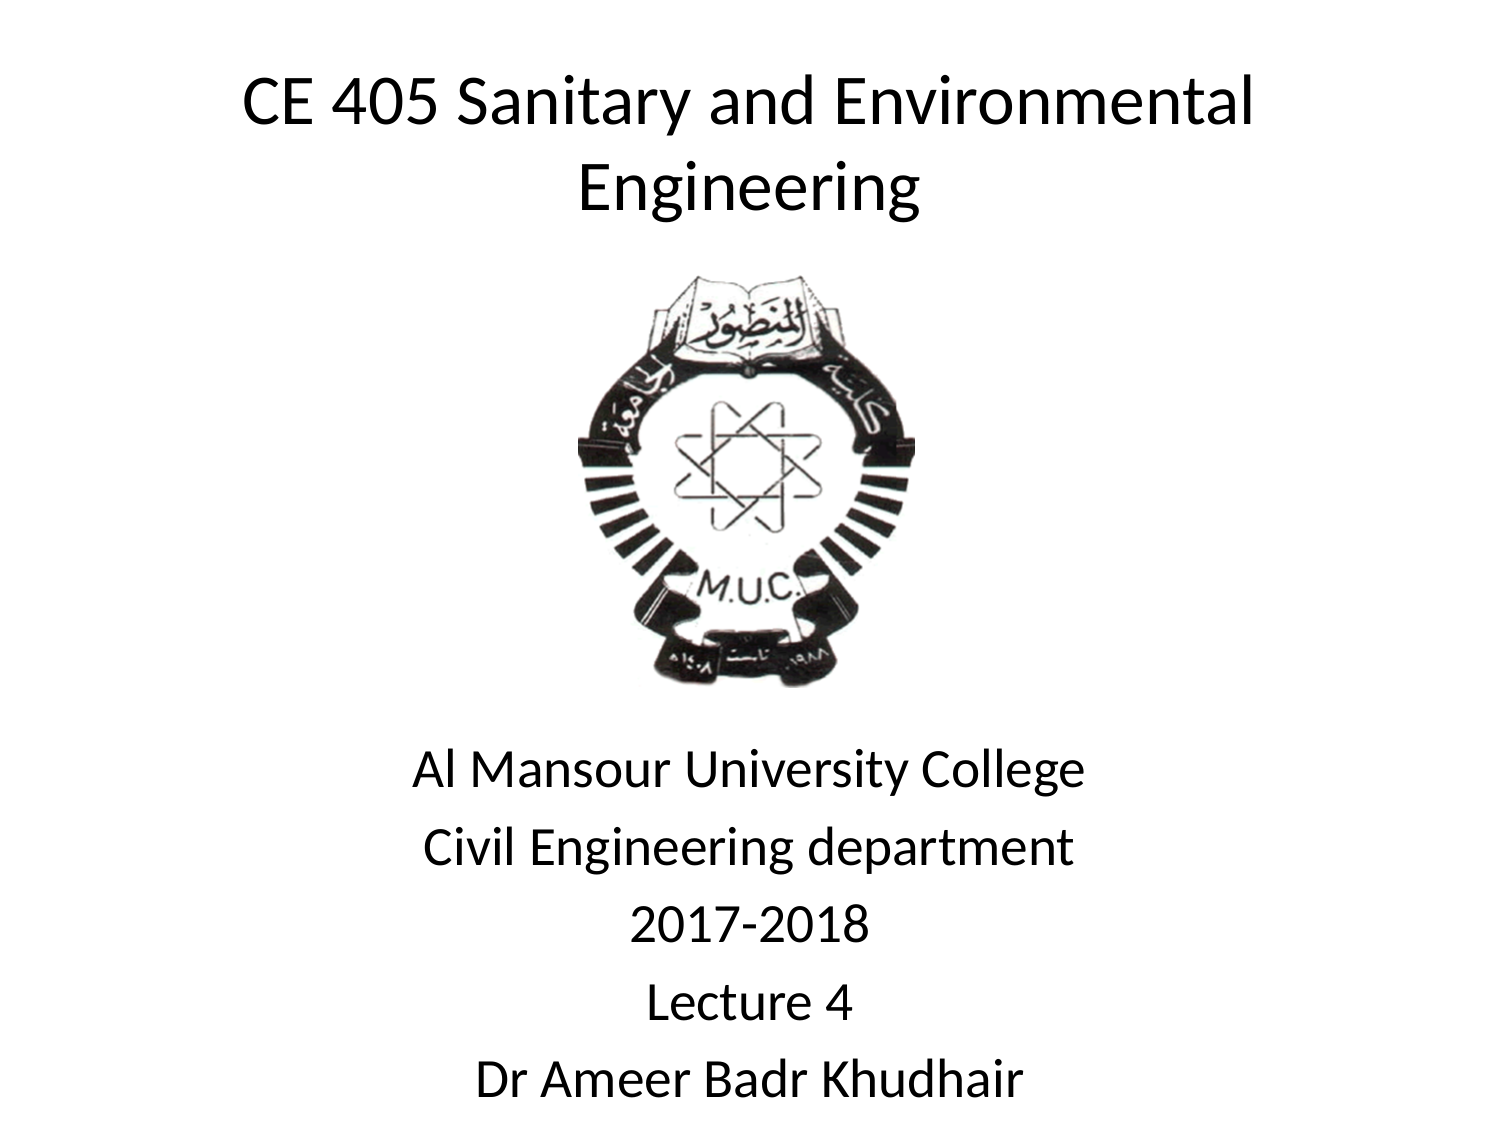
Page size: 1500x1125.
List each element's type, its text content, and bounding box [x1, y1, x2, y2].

title CE 405 Sanitary and Environmental Engineering [75, 45, 1425, 233]
list Al Mansour University College Civil Engineering department 2017-2018 Lecture 4 Dr Ameer Badr Khudhair [75, 725, 1425, 1118]
picture [578, 275, 915, 688]
